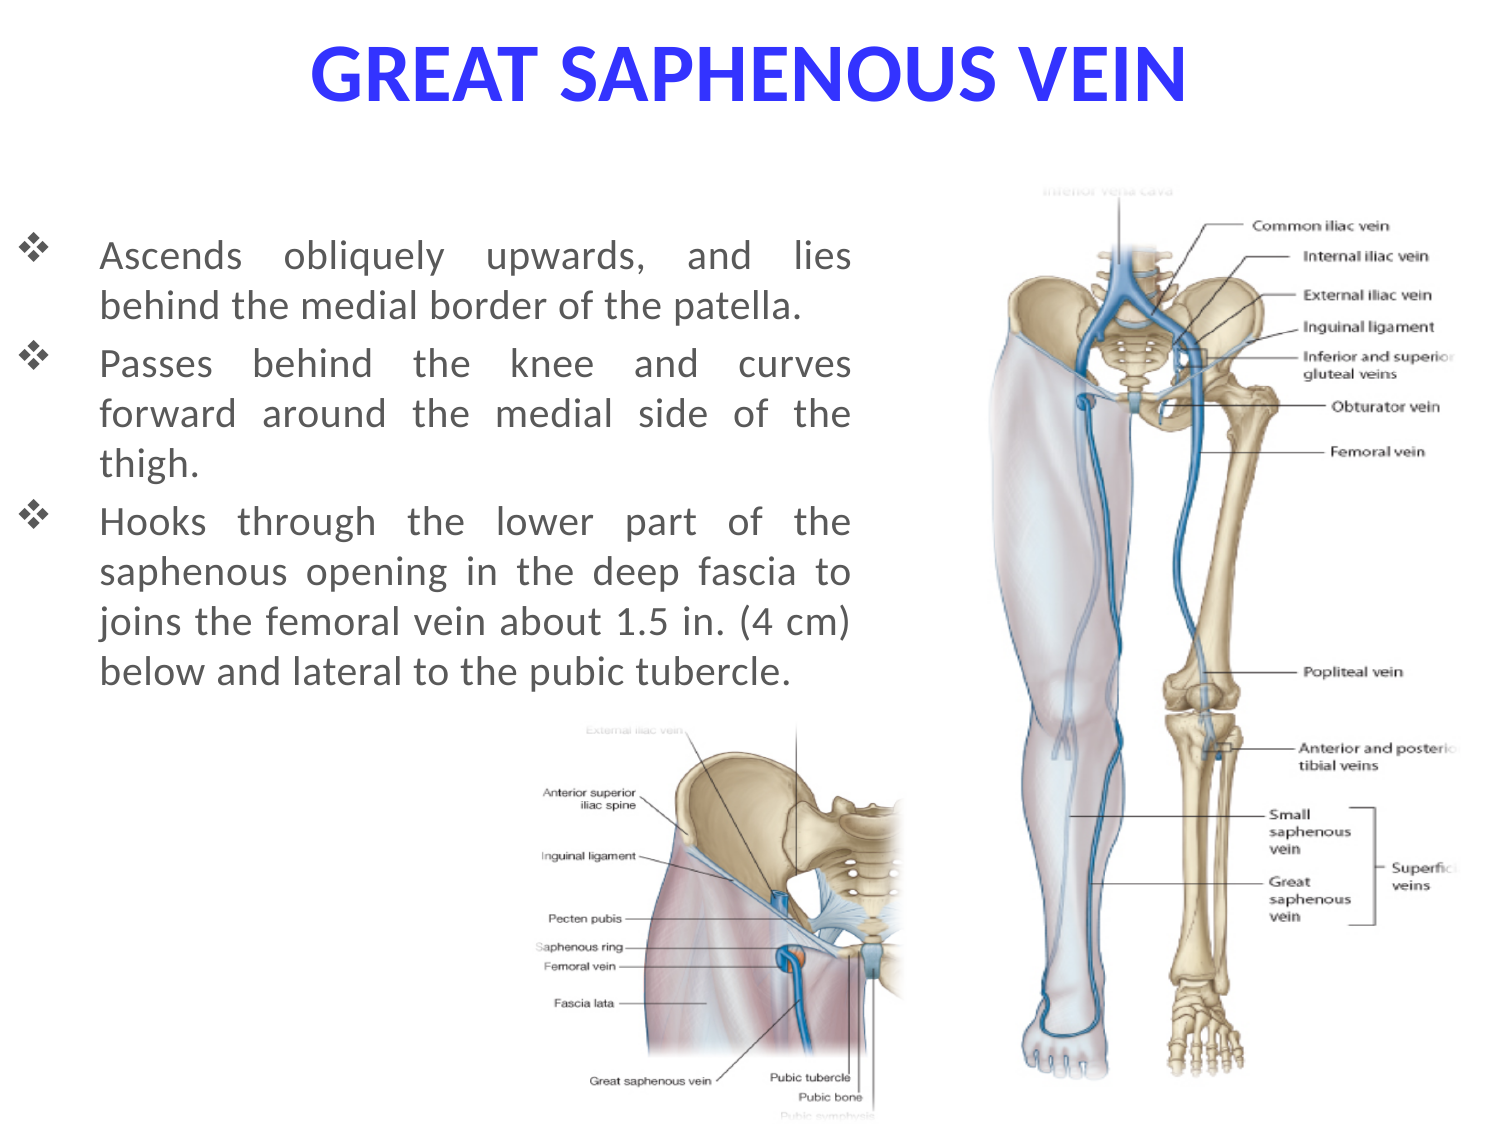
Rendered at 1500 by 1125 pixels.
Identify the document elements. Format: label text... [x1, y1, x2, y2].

title Great Saphenous Vein [99, 45, 1400, 126]
list Ascends obliquely upwards, and lies behind the medial border of the patella. Passes behind the knee and curves forward around the medial side of the thigh. Hooks through the lower part of the saphenous opening in the deep fascia to joins the femoral vein about 1.5 in. (4 cm) below and lateral to the pubic tubercle. [0, 219, 869, 854]
picture [525, 719, 907, 1125]
picture [980, 184, 1461, 1087]
